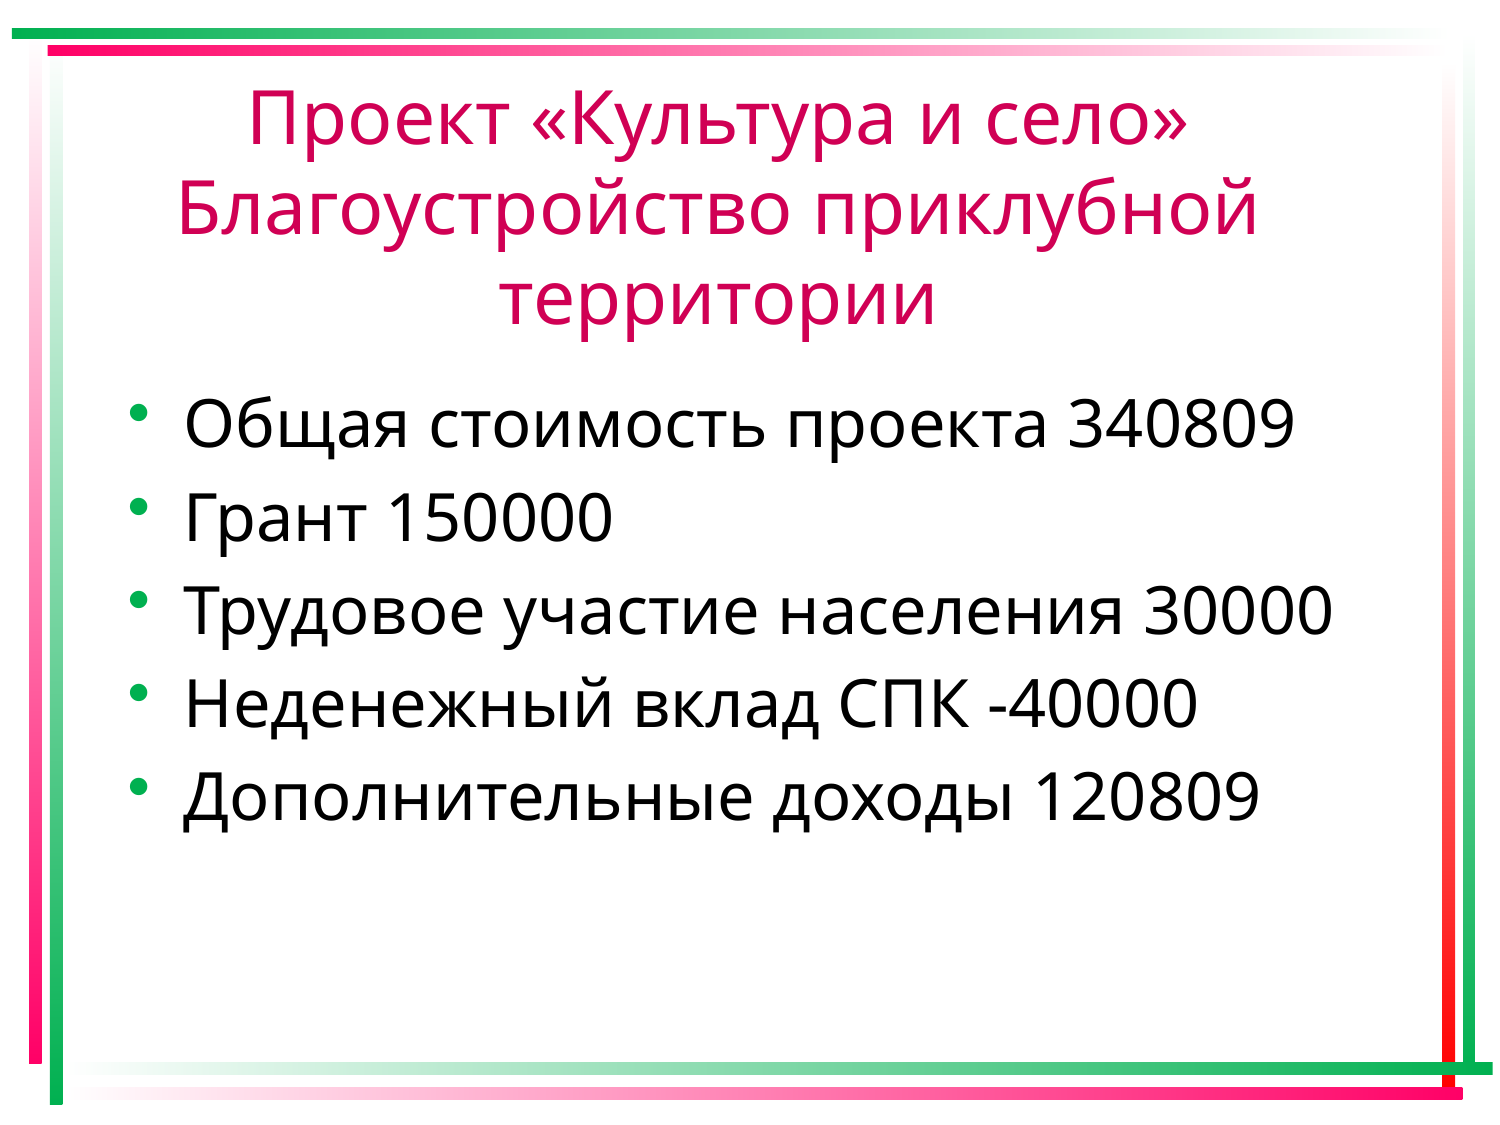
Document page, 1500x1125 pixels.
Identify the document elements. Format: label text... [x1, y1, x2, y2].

title Проект «Культура и село» Благоустройство приклубной территории [62, 62, 1375, 338]
list Общая стоимость проекта 340809 Грант 150000 Трудовое участие населения 30000 Неденежный вклад СПК -40000 Дополнительные доходы 120809 [112, 373, 1388, 975]
